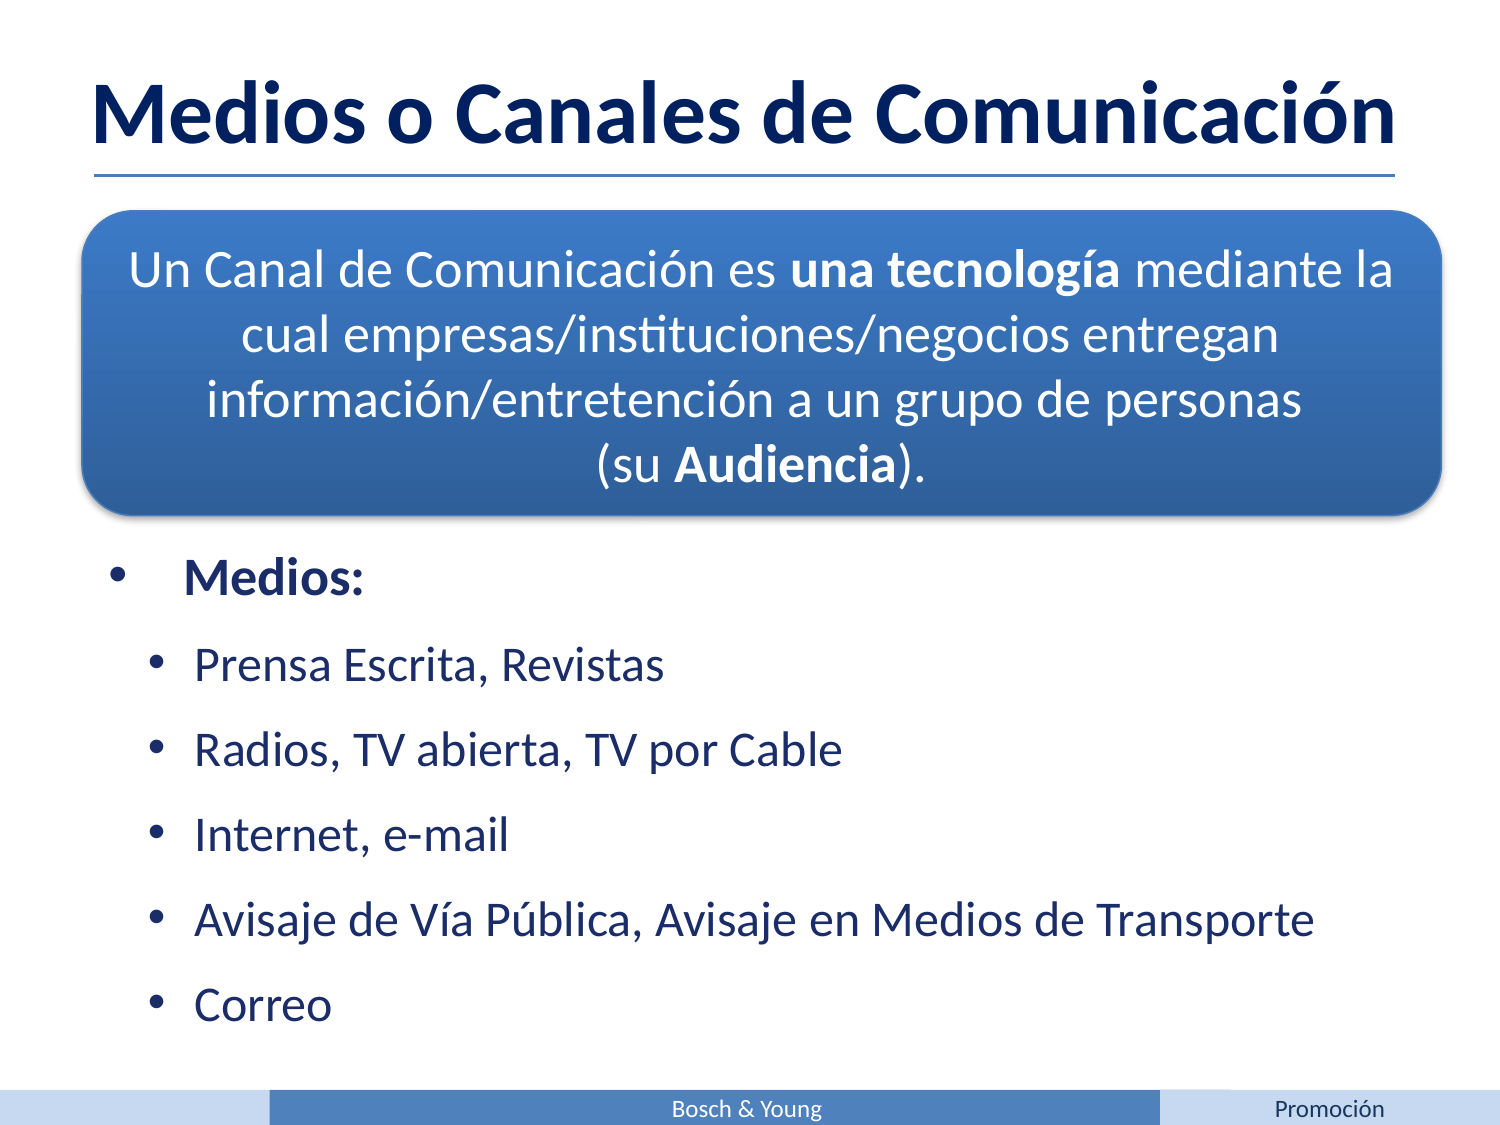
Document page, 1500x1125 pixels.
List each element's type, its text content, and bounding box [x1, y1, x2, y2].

text_box Un Canal de Comunicación es una tecnología mediante la cual empresas/instituciones/negocios entregan información/entretención a un grupo de personas (su Audiencia). [81, 210, 1443, 517]
text_box [0, 1088, 272, 1125]
text_box Medios o Canales de Comunicación [58, 46, 1430, 170]
text_box Medios: Prensa Escrita, Revistas Radios, TV abierta, TV por Cable Internet, e-mail Avisaje de Vía Pública, Avisaje en Medios de Transporte Correo [93, 534, 1418, 1088]
text_box Bosch & Young [272, 1088, 1158, 1125]
text_box Promoción [1158, 1088, 1500, 1125]
